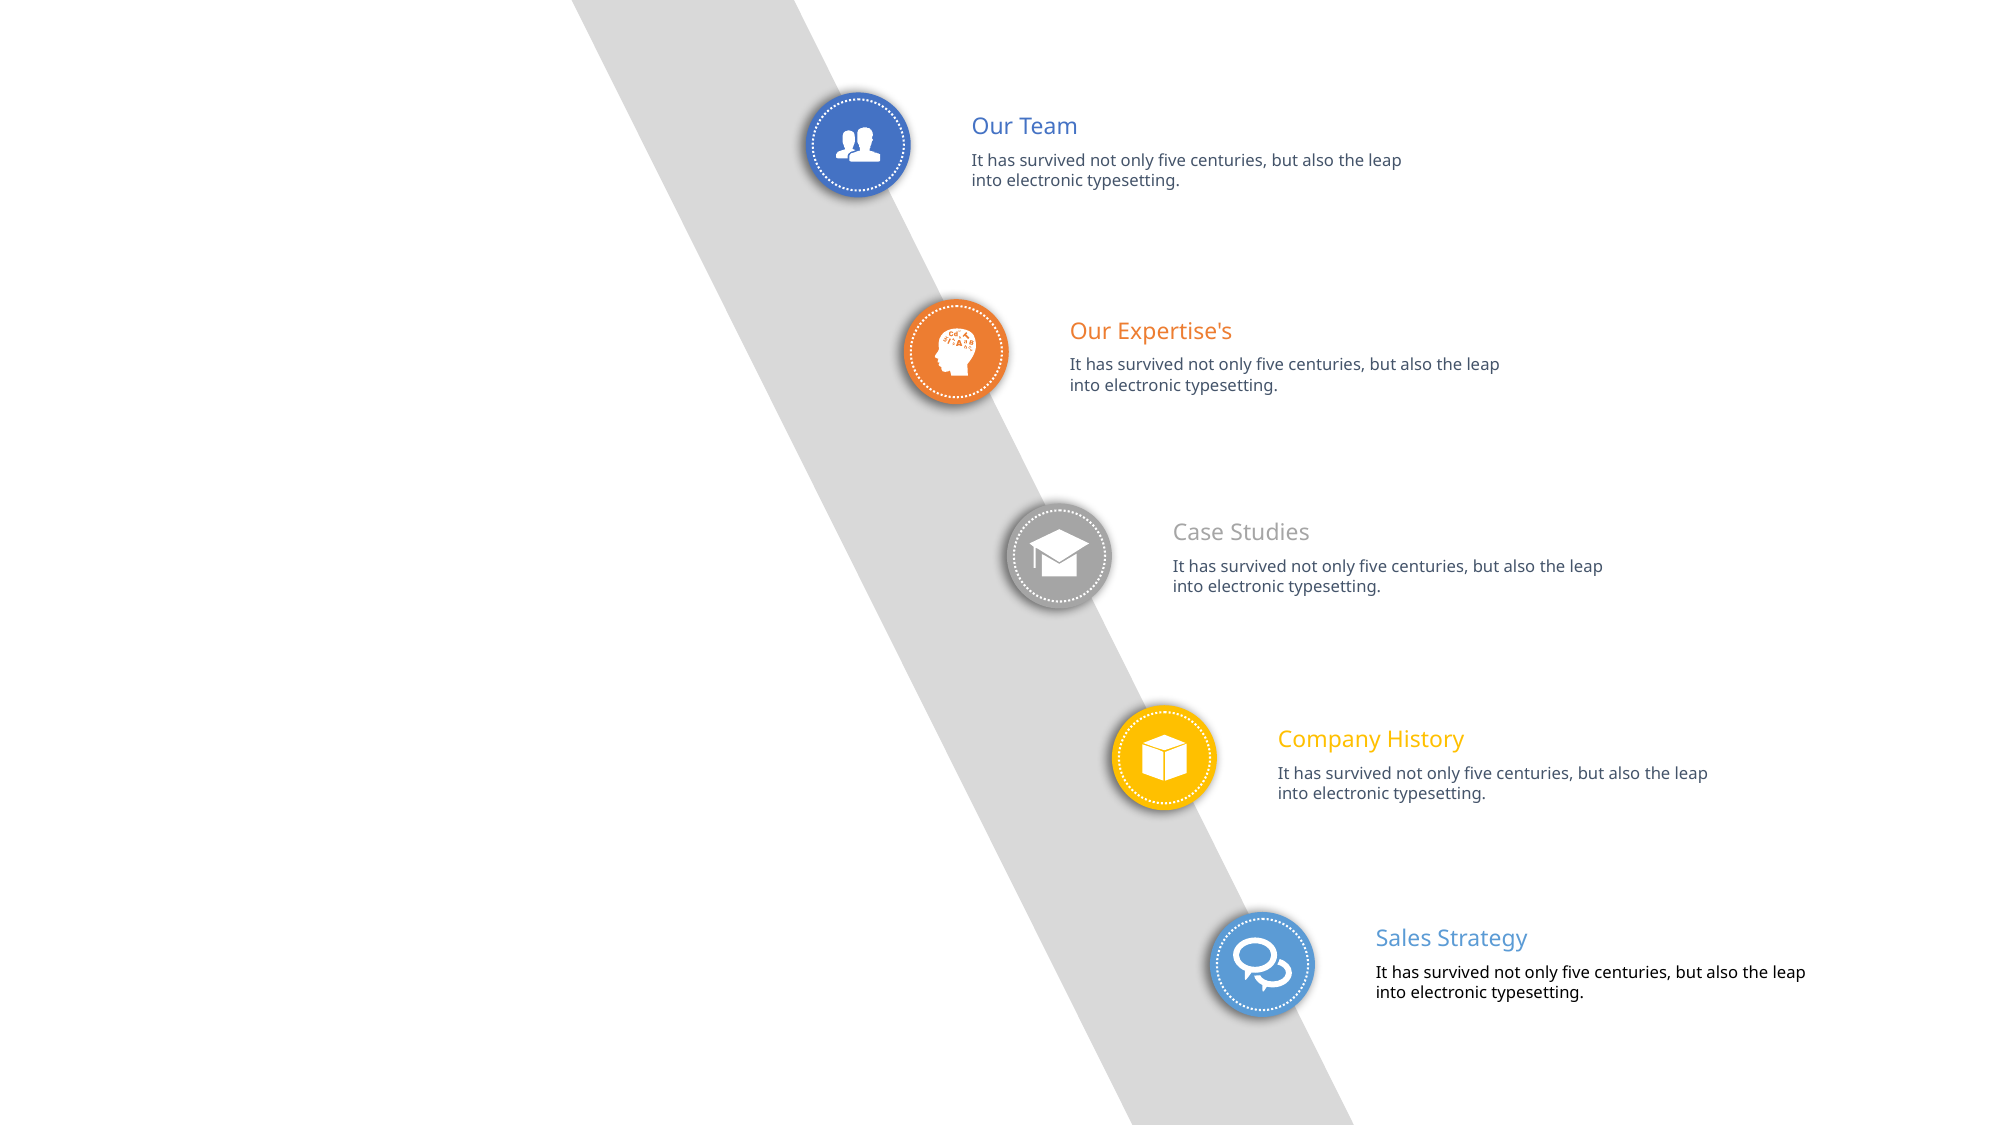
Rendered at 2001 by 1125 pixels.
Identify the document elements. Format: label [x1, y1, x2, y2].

picture [0, 0, 1136, 1125]
text_box [1209, 912, 1827, 1022]
text_box [1136, 299, 1520, 414]
text_box [1136, 92, 1422, 210]
text_box [1136, 705, 1728, 823]
text_box [1136, 823, 1354, 1125]
text_box [1136, 687, 1143, 702]
text_box [1136, 503, 1623, 616]
